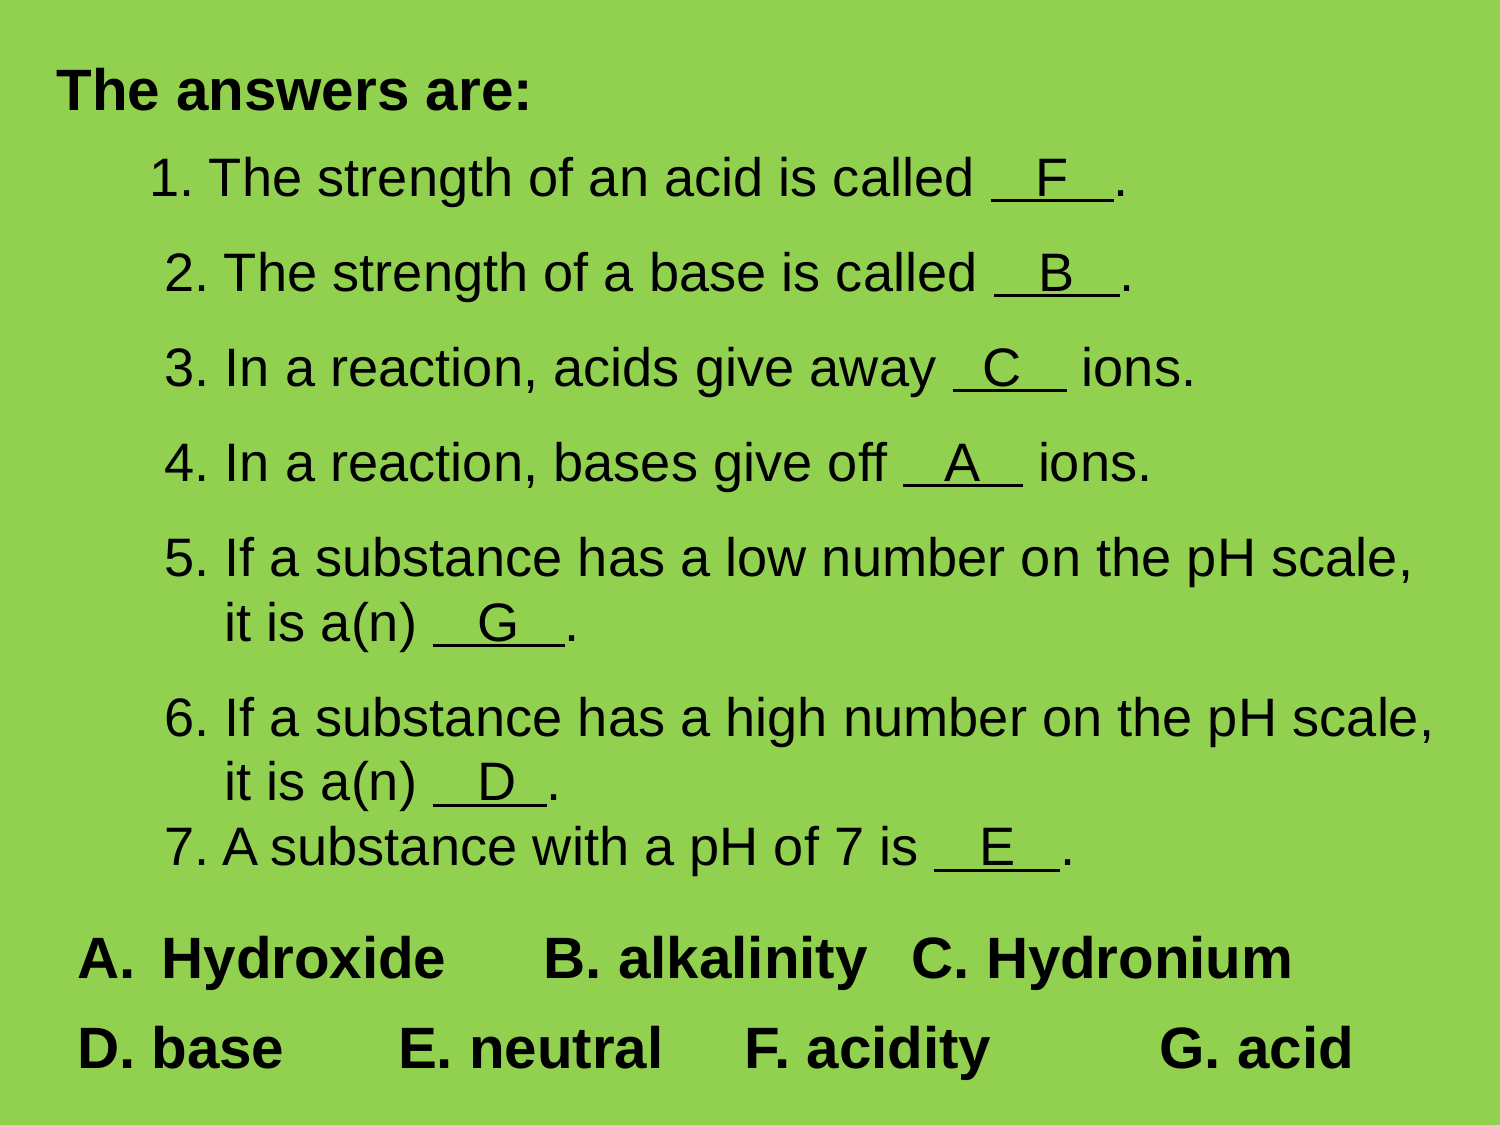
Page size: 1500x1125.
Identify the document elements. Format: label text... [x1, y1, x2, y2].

text_box Hydroxide B. alkalinity C. Hydronium D. base E. neutral F. acidity G. acid [62, 912, 1438, 1108]
text_box The answers are: 1. The strength of an acid is called F . 2. The strength of a base is called B . 3. In a reaction, acids give away C ions. 4. In a reaction, bases give off A ions. 5. If a substance has a low number on the pH scale, it is a(n) G . 6. If a substance has a high number on the pH scale, it is a(n) D . 7. A substance with a pH of 7 is E . [0, 0, 1500, 1125]
